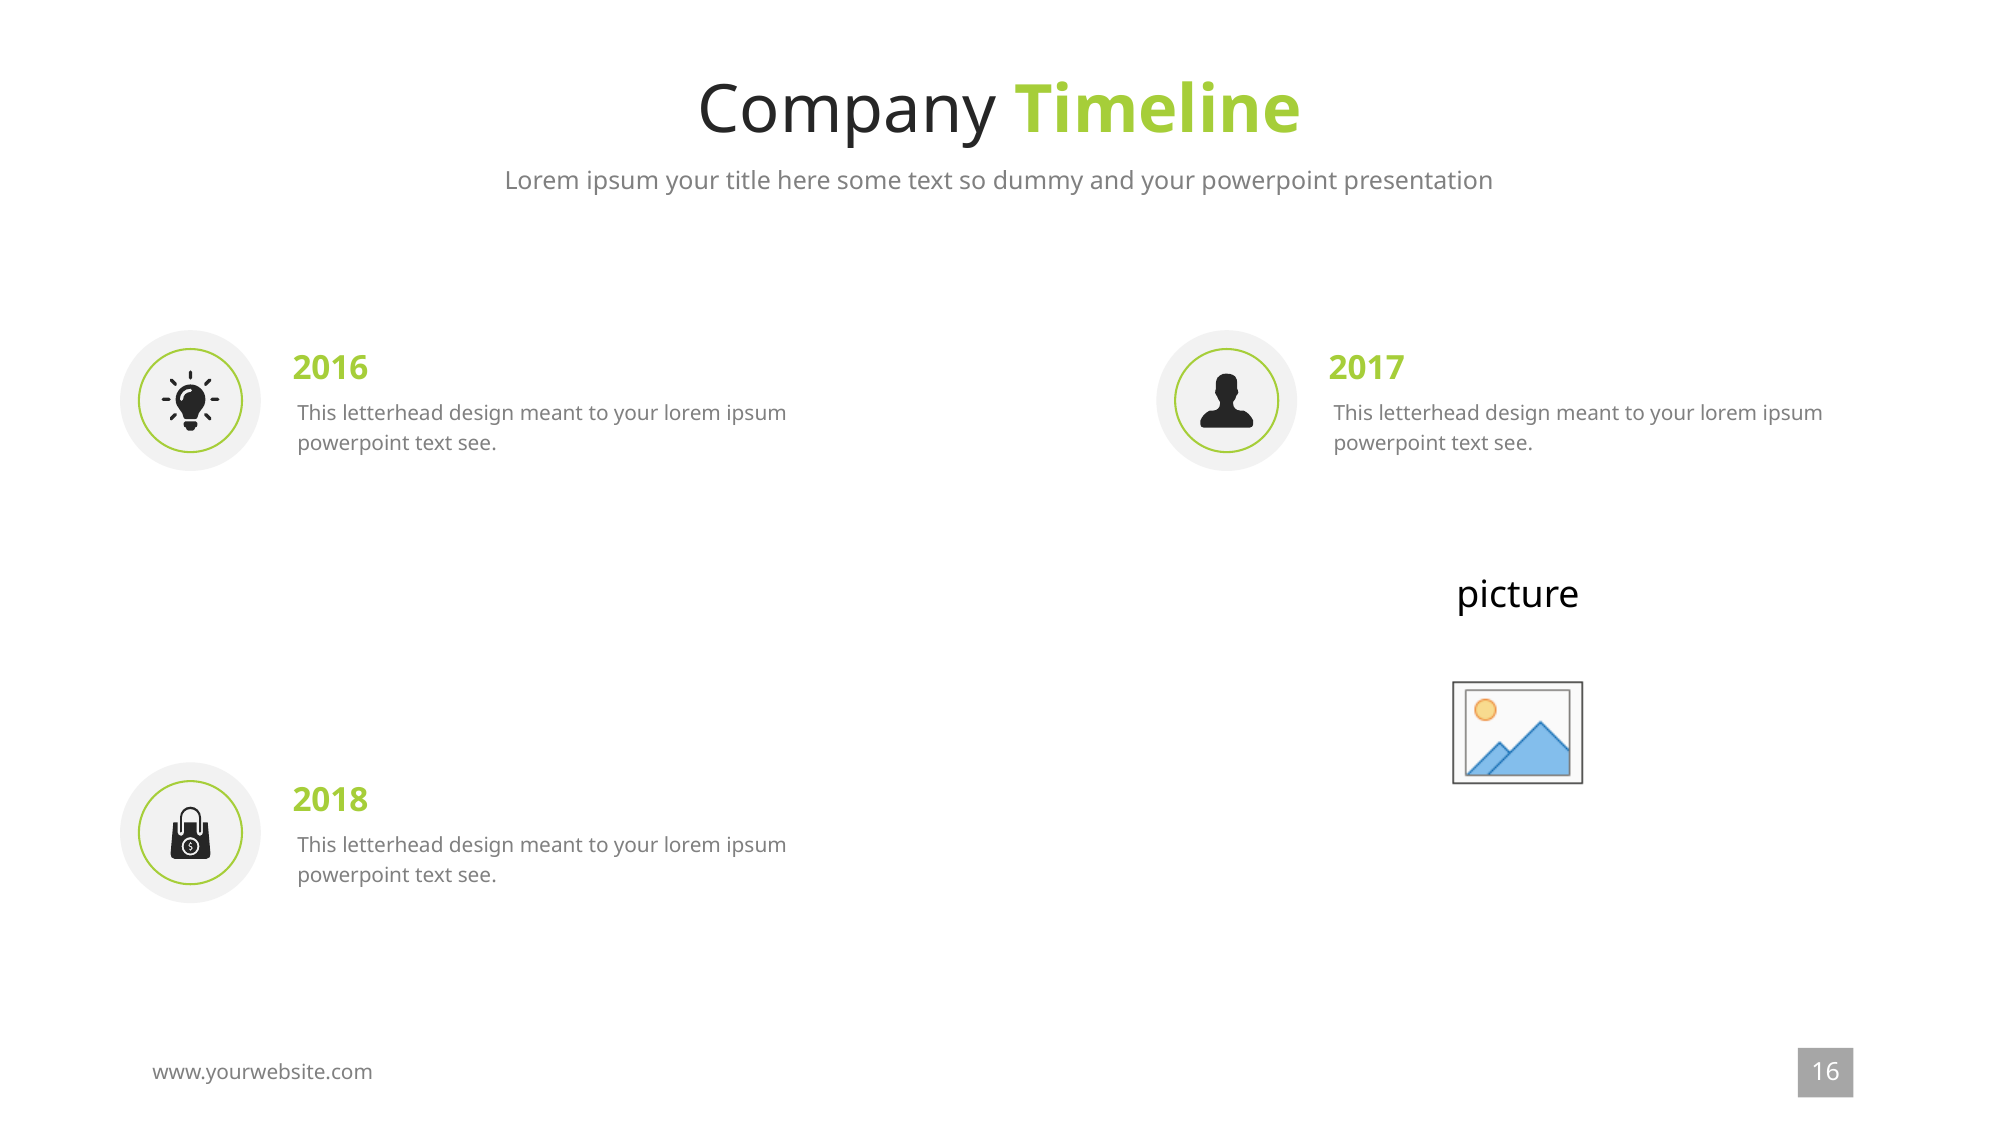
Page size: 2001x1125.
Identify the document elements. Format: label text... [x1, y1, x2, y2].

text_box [1156, 330, 1848, 471]
footer www.yourwebsite.com [137, 1042, 415, 1103]
picture [1156, 562, 1880, 904]
list Lorem ipsum your title here some text so dummy and your powerpoint presentation [137, 160, 1863, 207]
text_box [120, 330, 811, 471]
title Company Timeline [137, 55, 1863, 160]
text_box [120, 762, 811, 904]
slide_number 16 [1788, 1042, 1863, 1103]
